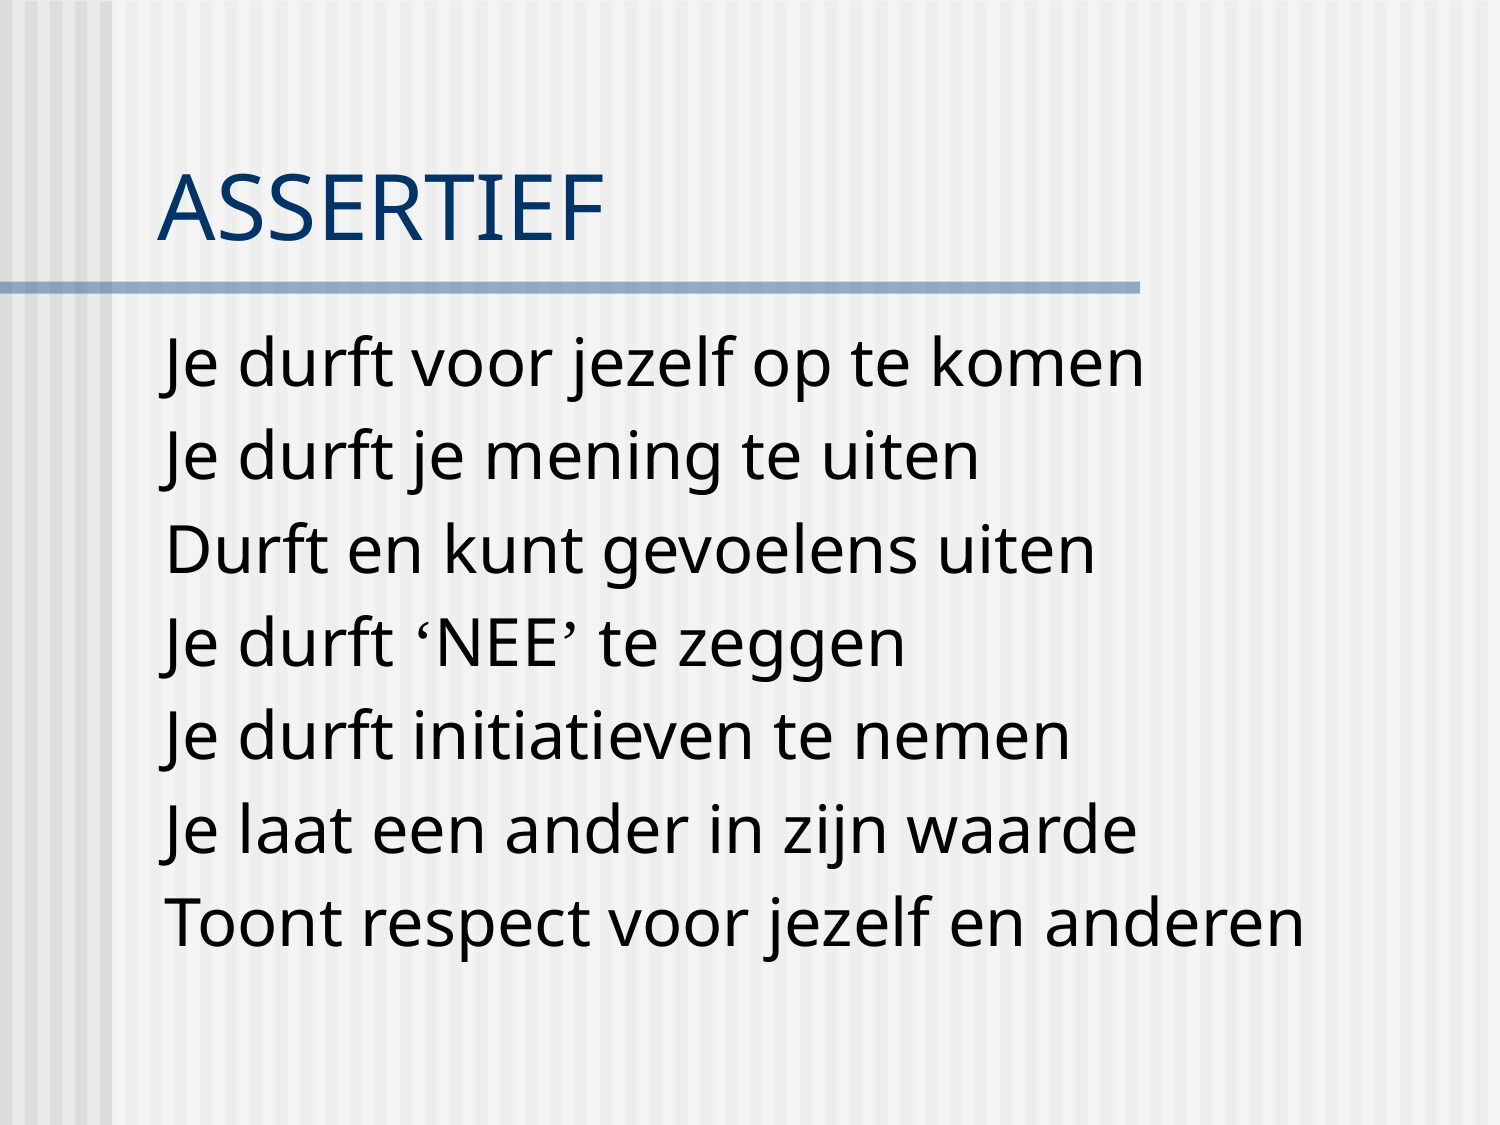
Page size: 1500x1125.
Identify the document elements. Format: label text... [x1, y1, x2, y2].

list Je durft voor jezelf op te komen Je durft je mening te uiten Durft en kunt gevoelens uiten Je durft ‘NEE’ te zeggen Je durft initiatieven te nemen Je laat een ander in zijn waarde Toont respect voor jezelf en anderen [149, 312, 1481, 1000]
title ASSERTIEF [142, 141, 1482, 267]
